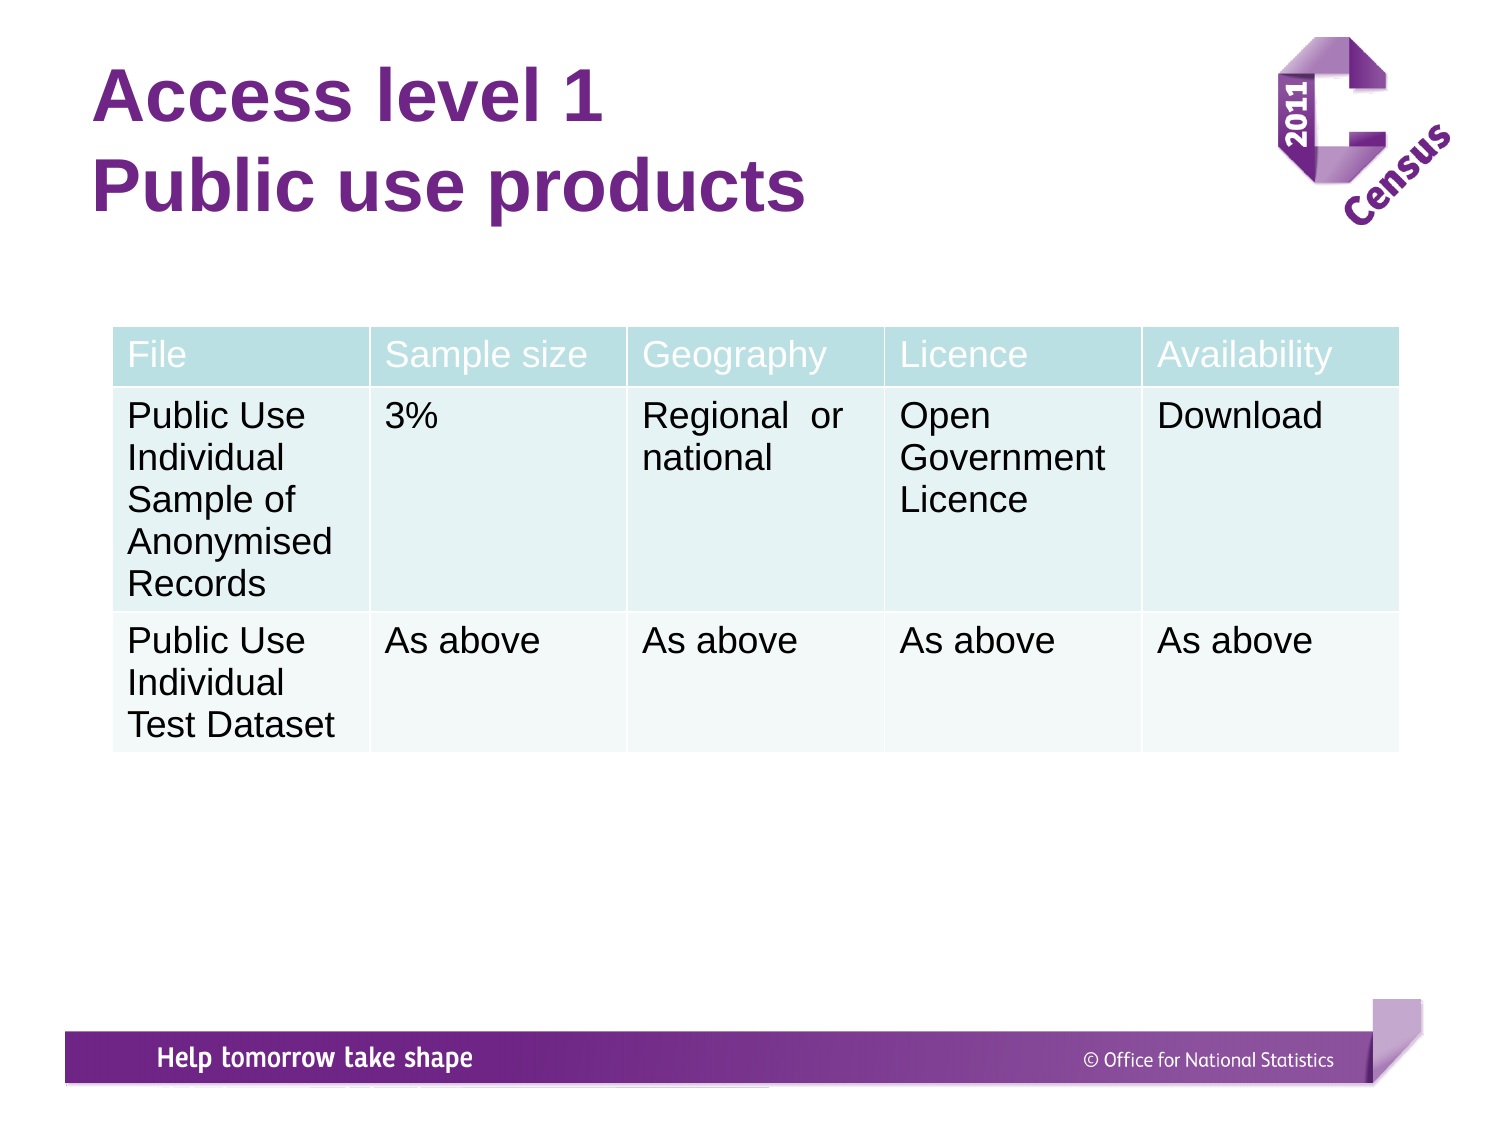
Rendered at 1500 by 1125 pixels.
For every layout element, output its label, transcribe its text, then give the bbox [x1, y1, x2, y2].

table_cell As above [885, 613, 1141, 752]
table_cell Download [1143, 388, 1399, 611]
table_header Availability [1143, 327, 1399, 386]
picture [65, 999, 1424, 1088]
table_cell Public Use Individual Sample of Anonymised Records [113, 388, 369, 611]
table_header File [113, 327, 369, 386]
table_cell Public Use Individual Test Dataset [113, 613, 369, 752]
table_cell As above [371, 613, 626, 752]
table_header Licence [885, 327, 1141, 386]
table_cell Regional or national [628, 388, 884, 611]
table_cell 3% [371, 388, 626, 611]
table_header Geography [628, 327, 884, 386]
picture [1278, 37, 1450, 225]
table_cell Open Government Licence [885, 388, 1141, 611]
table_cell As above [628, 613, 884, 752]
title Access level 1 Public use products [76, 42, 1427, 231]
table_header Sample size [371, 327, 626, 386]
table_cell As above [1143, 613, 1399, 752]
